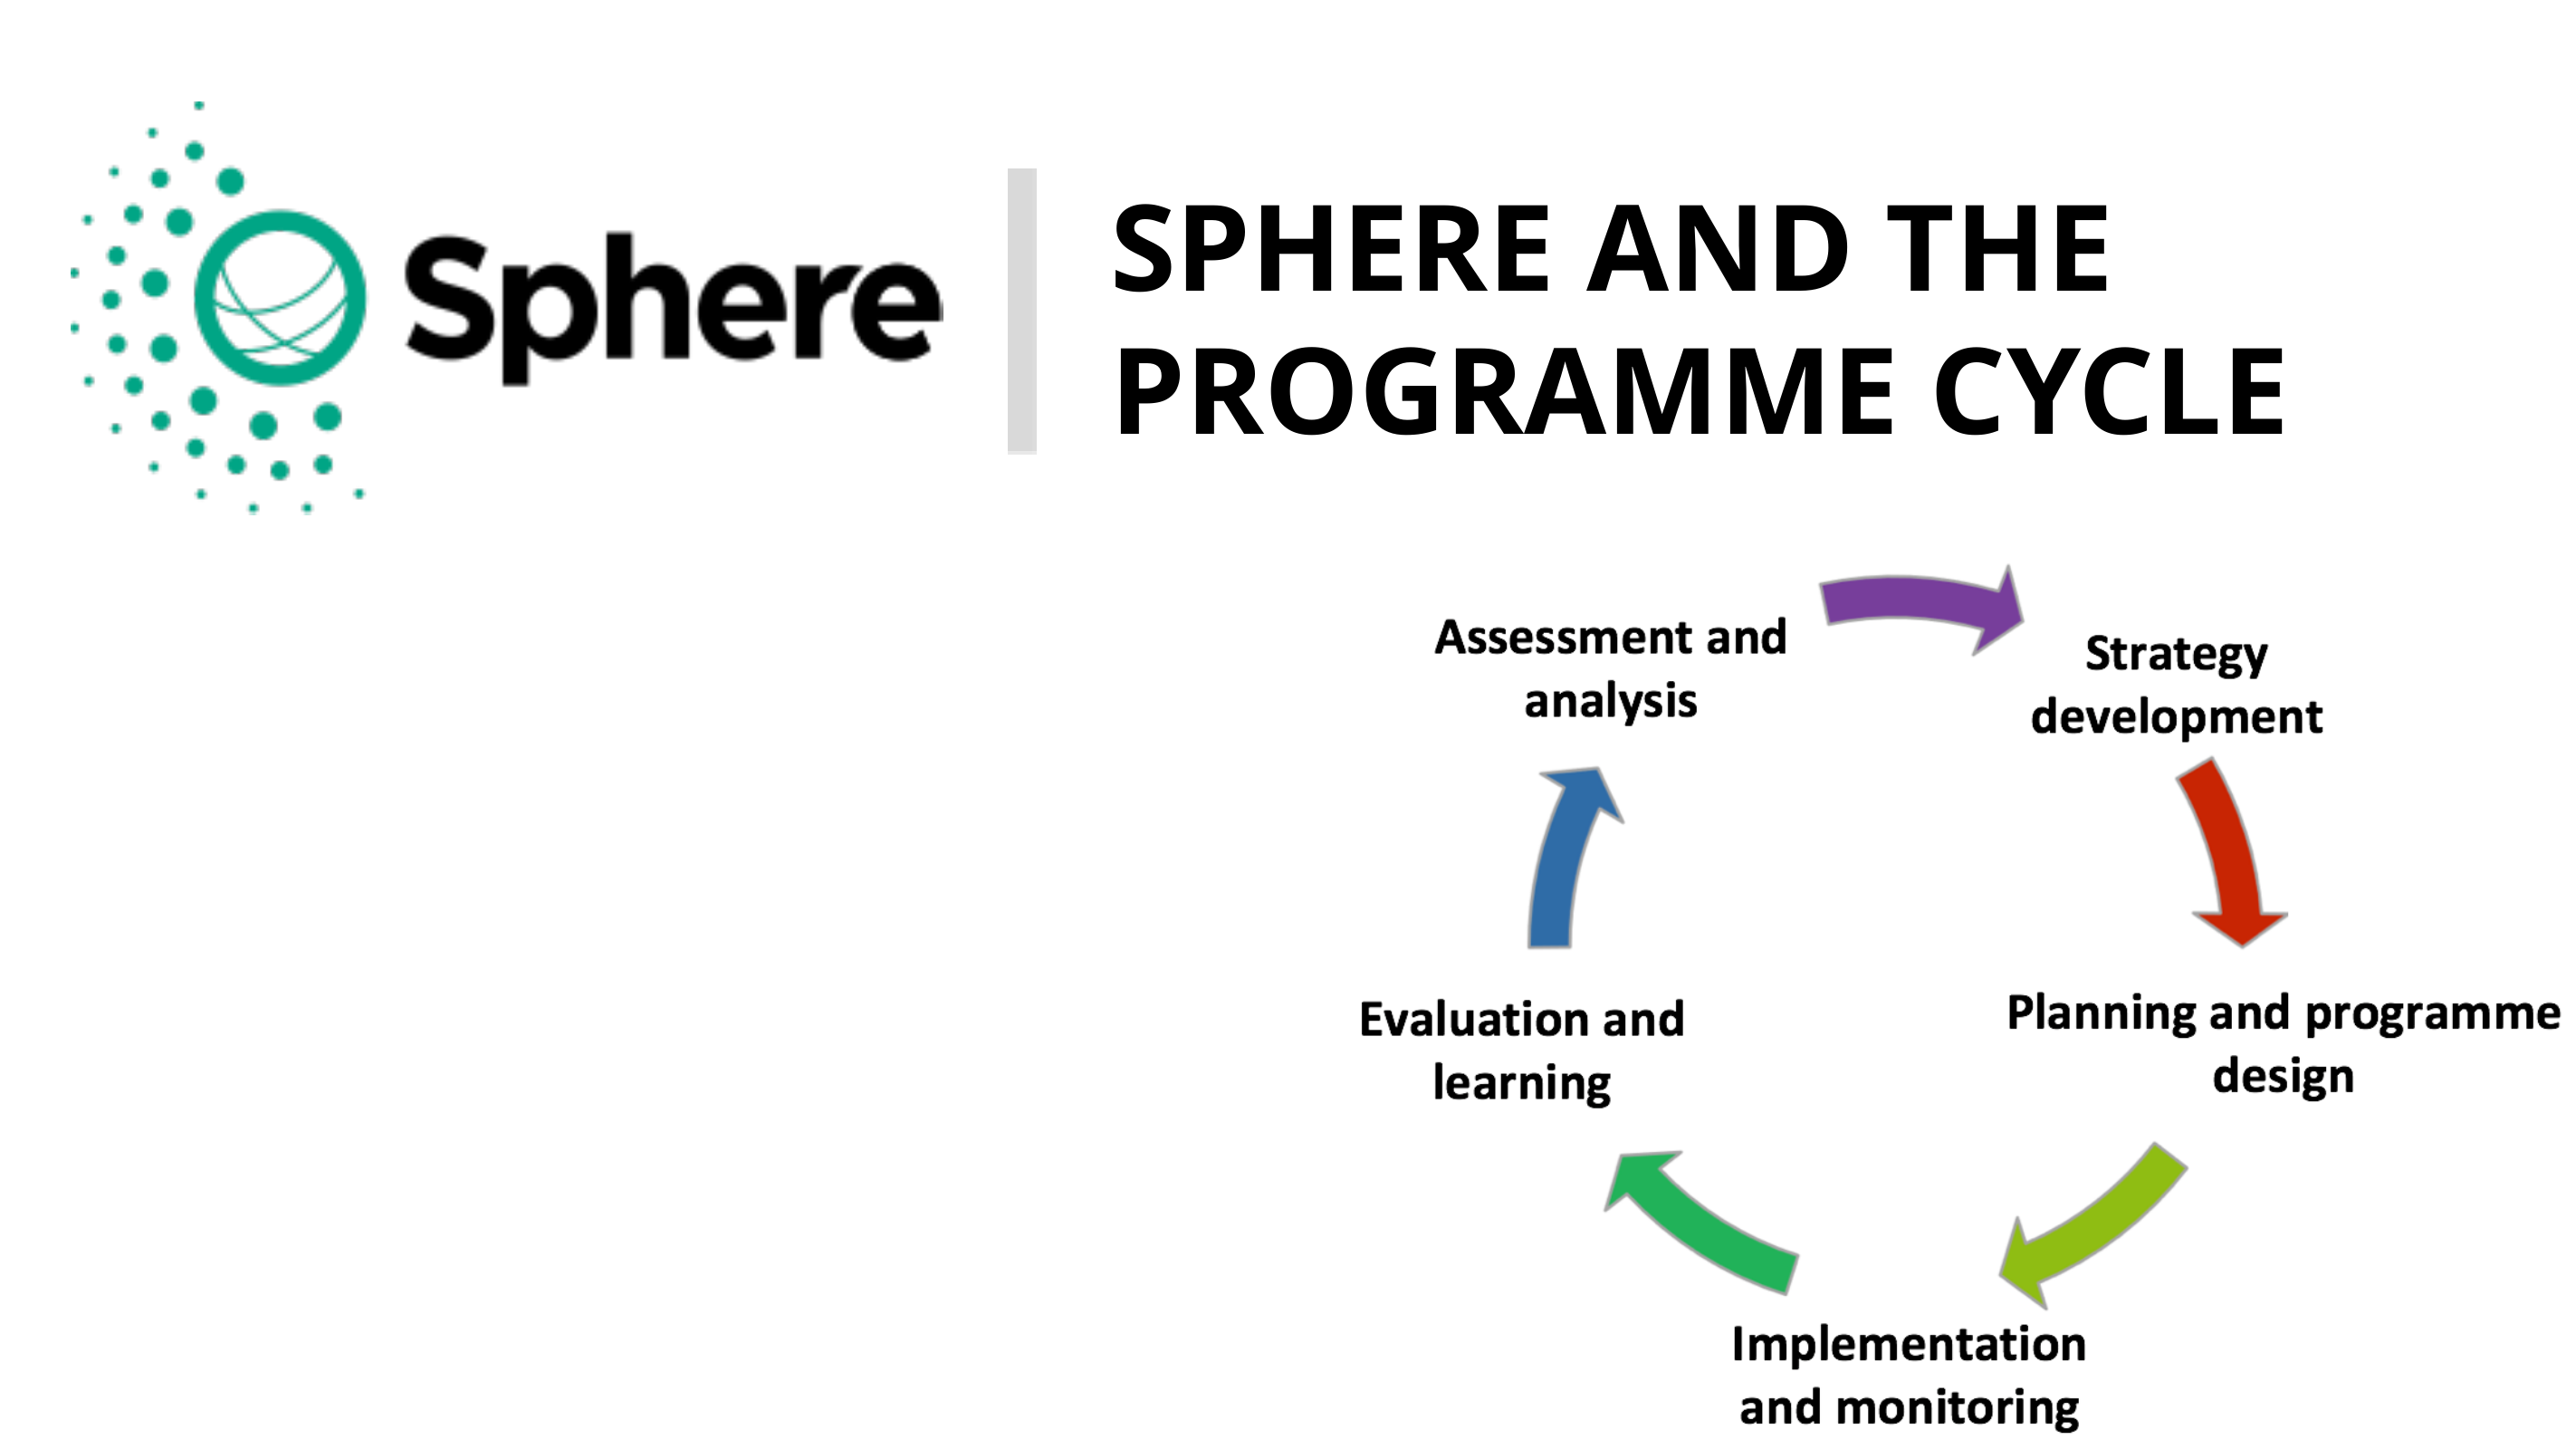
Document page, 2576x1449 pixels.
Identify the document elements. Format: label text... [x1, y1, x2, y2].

picture [1008, 168, 1037, 455]
title Sphere and the Programme Cycle [1102, 163, 2424, 473]
picture [71, 101, 943, 515]
picture [1254, 557, 2576, 1449]
